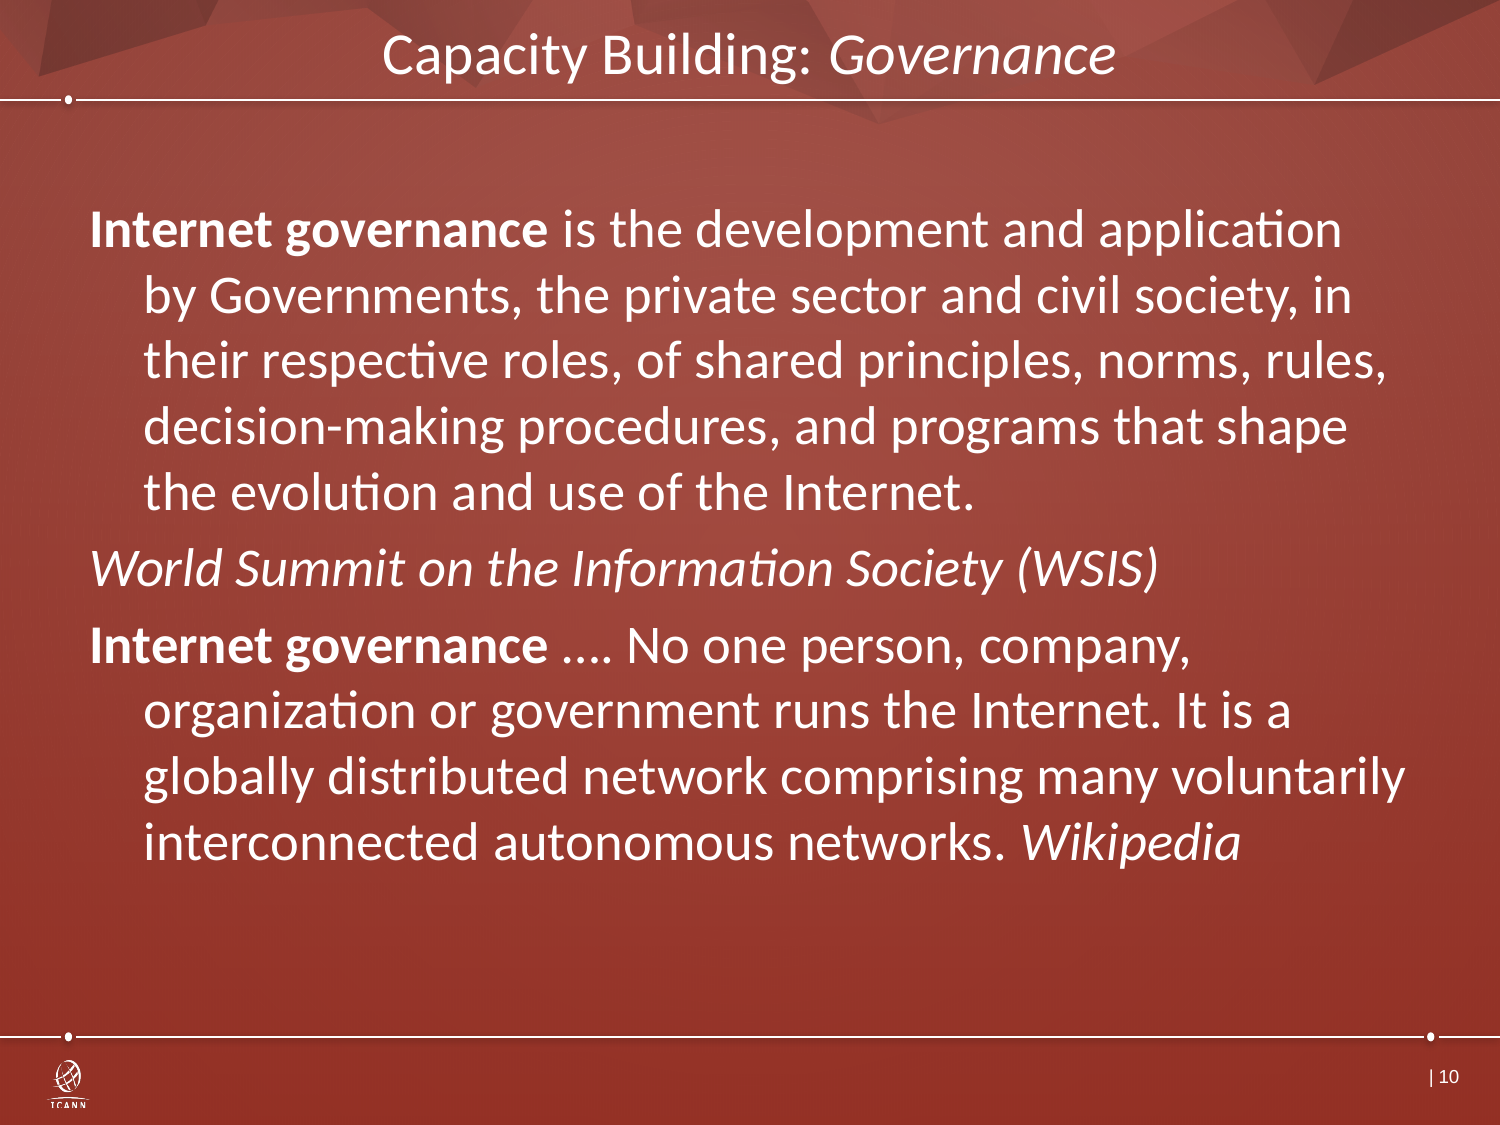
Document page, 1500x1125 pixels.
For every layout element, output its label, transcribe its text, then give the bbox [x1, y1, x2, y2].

picture [0, 0, 1500, 1125]
text_box Internet governance is the development and application by Governments, the private sector and civil society, in their respective roles, of shared principles, norms, rules, decision-making procedures, and programs that shape the evolution and use of the Internet. World Summit on the Information Society (WSIS) Internet governance …. No one person, company, organization or government runs the Internet. It is a globally distributed network comprising many voluntarily interconnected autonomous networks. Wikipedia [74, 185, 1425, 928]
title Capacity Building: Governance [51, 6, 1449, 95]
